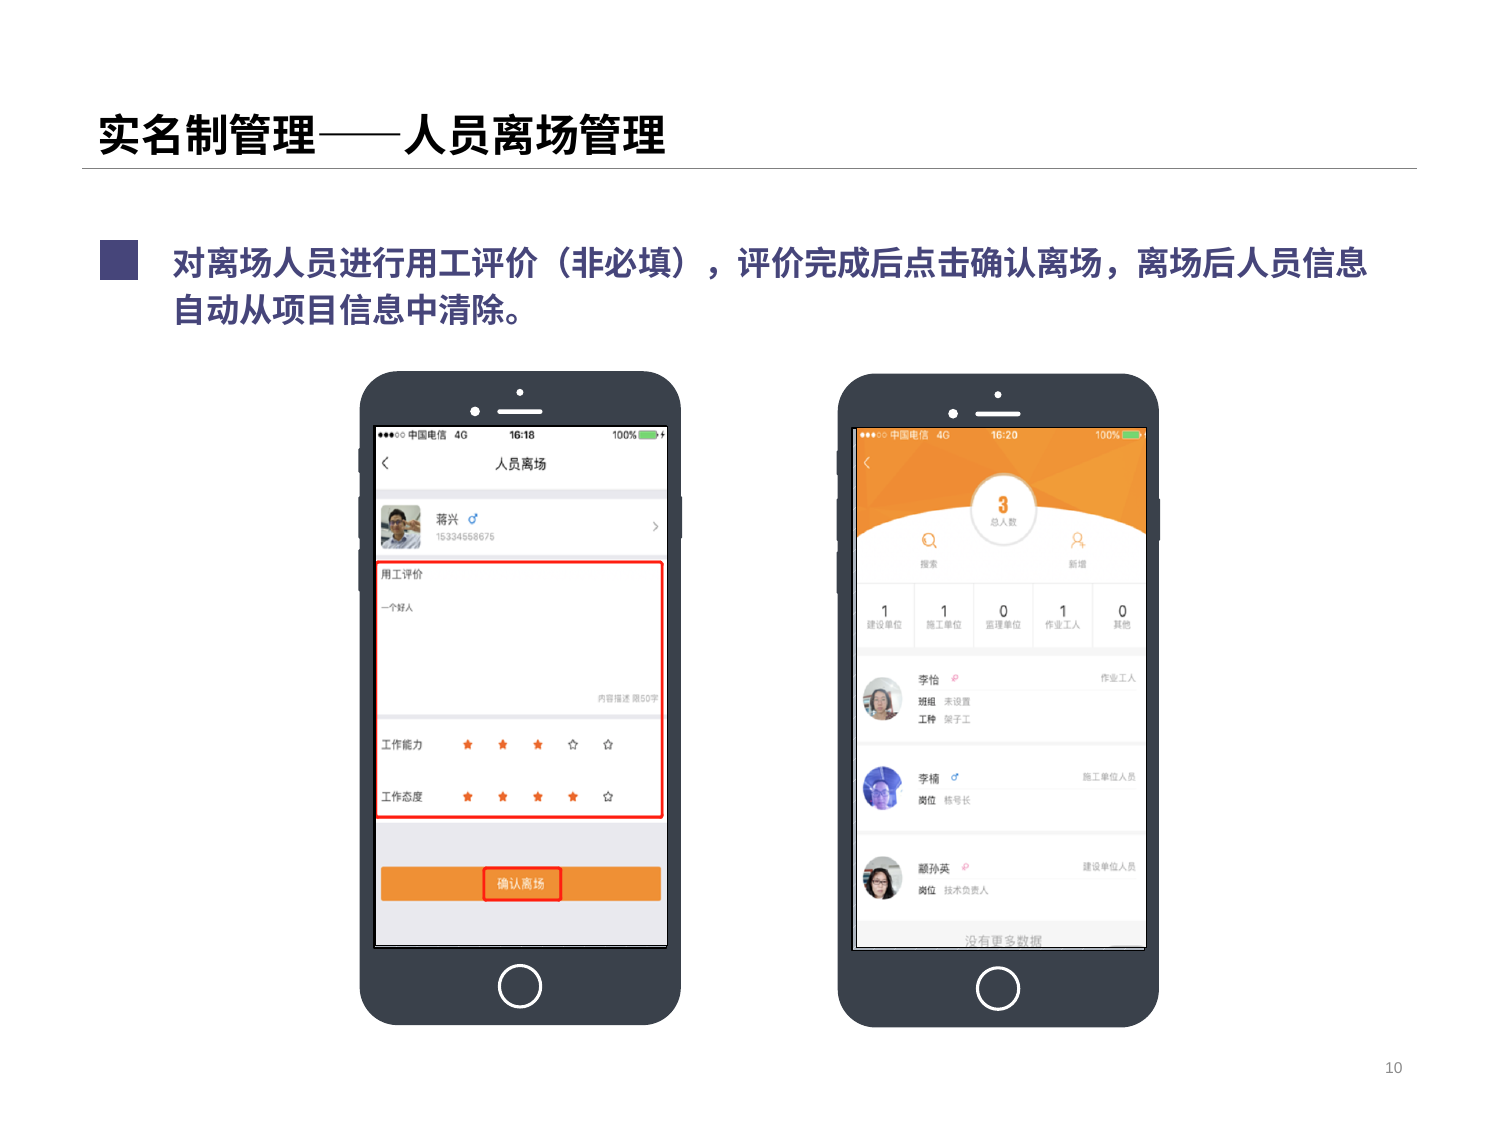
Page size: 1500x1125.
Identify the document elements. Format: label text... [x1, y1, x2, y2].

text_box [836, 373, 1161, 1028]
title 实名制管理——人员离场管理 [82, 0, 1418, 169]
picture [375, 426, 668, 946]
text_box 对离场人员进行用工评价（非必填），评价完成后点击确认离场，离场后人员信息自动从项目信息中清除。 [158, 226, 1417, 337]
picture [856, 427, 1147, 948]
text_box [358, 371, 683, 1026]
text_box [100, 240, 138, 280]
slide_number 10 [1059, 1050, 1418, 1085]
